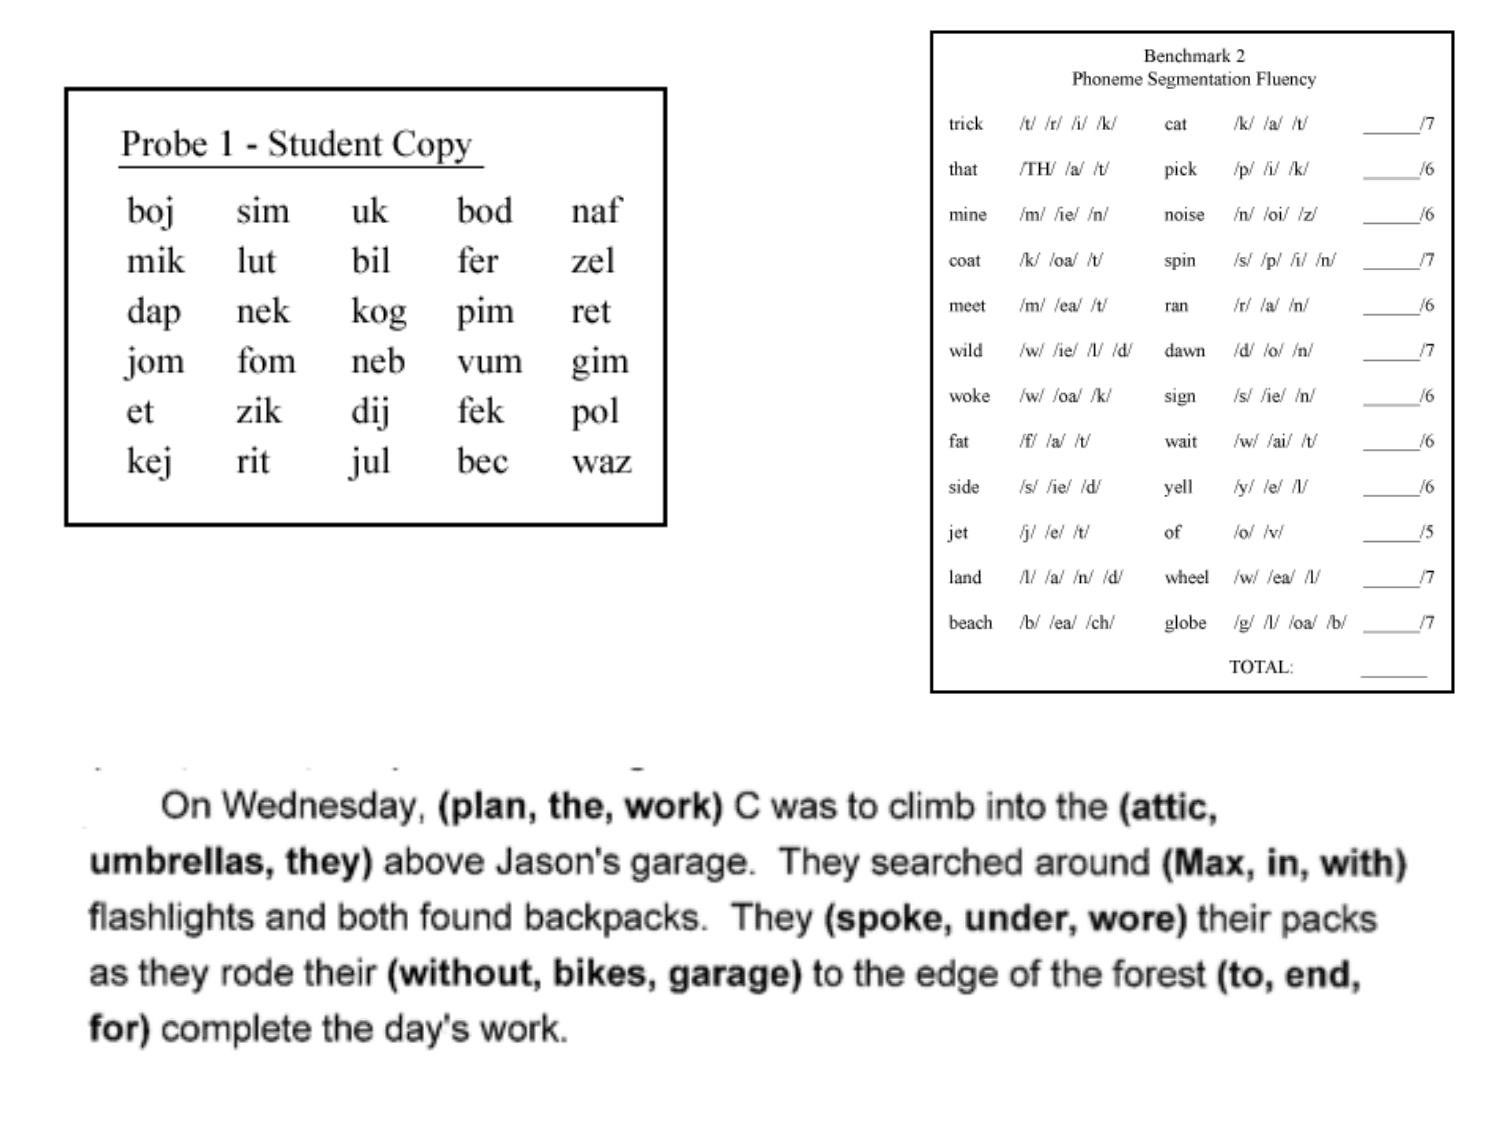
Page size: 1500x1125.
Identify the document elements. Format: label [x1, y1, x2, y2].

picture [902, 15, 1480, 708]
picture [48, 76, 695, 563]
picture [17, 766, 1488, 1059]
